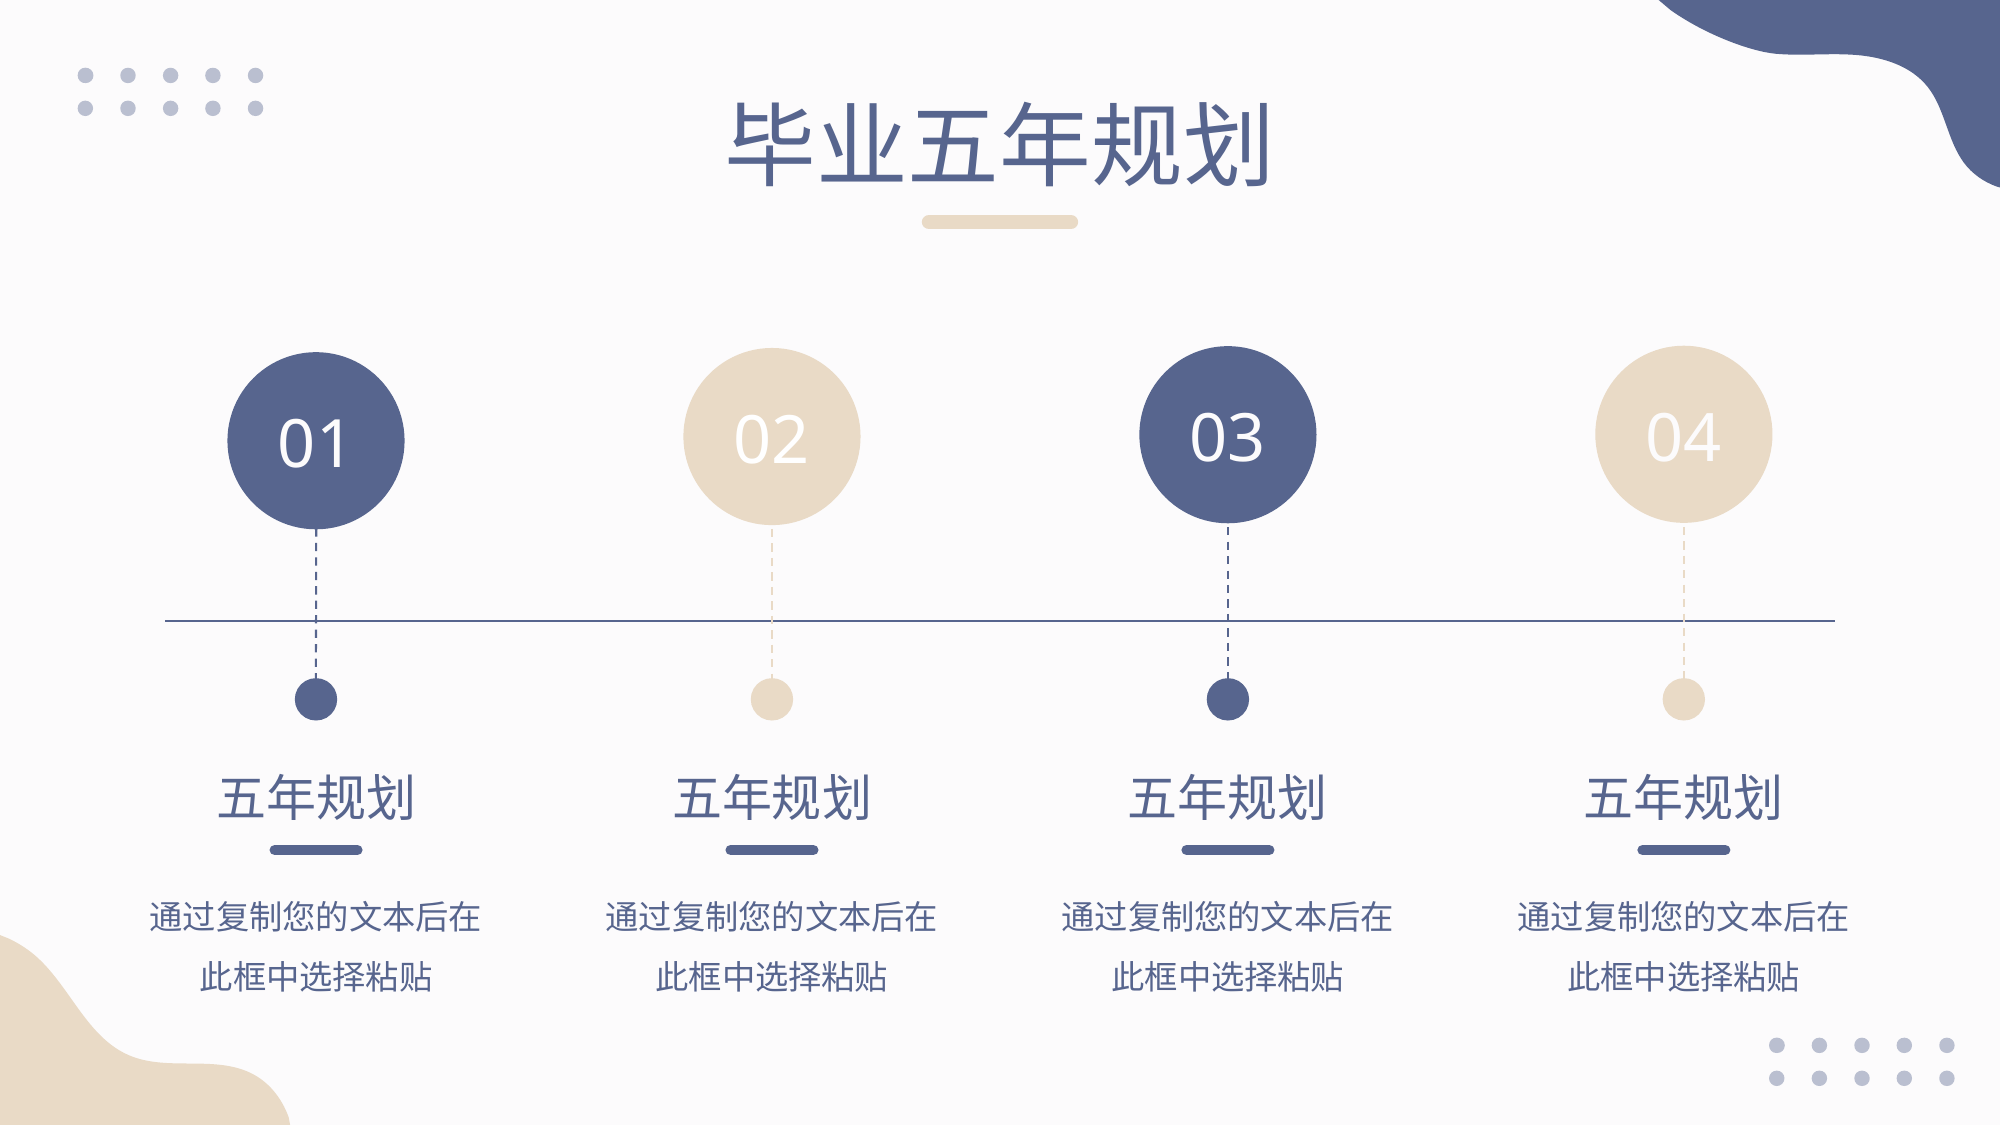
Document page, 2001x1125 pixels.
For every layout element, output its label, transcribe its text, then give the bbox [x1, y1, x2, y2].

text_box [1489, 345, 1878, 998]
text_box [122, 352, 511, 998]
text_box 毕业五年规划 [709, 80, 1291, 206]
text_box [577, 347, 966, 998]
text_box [1033, 346, 1422, 998]
